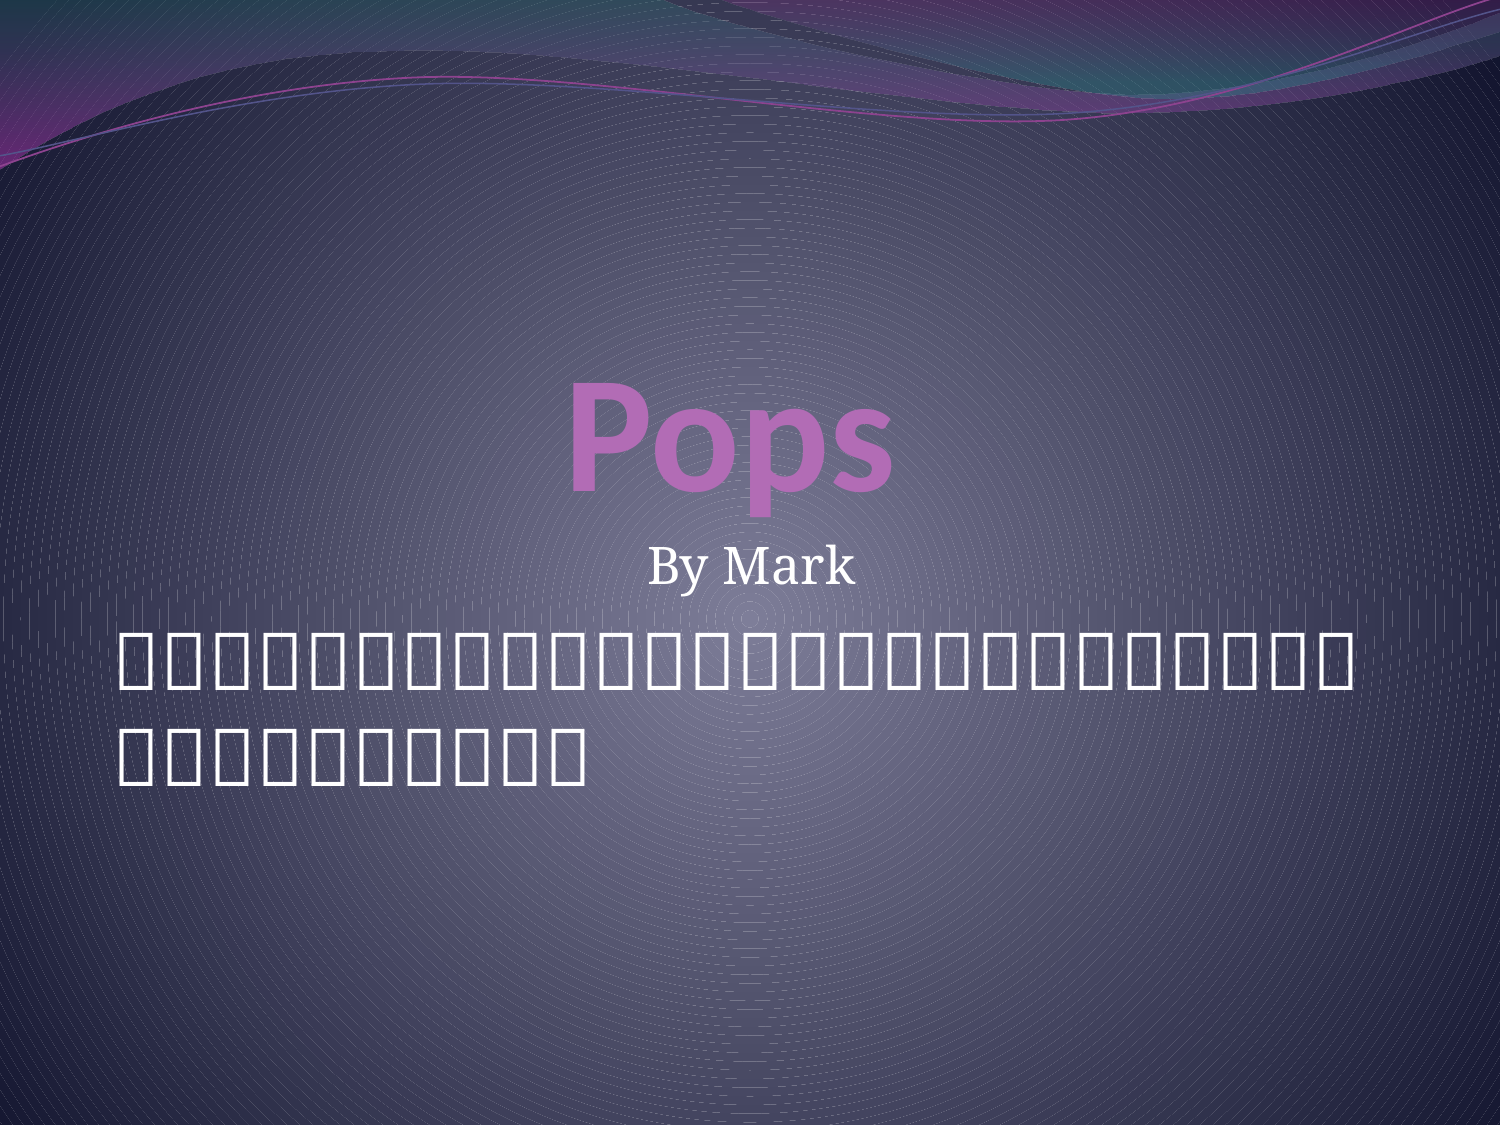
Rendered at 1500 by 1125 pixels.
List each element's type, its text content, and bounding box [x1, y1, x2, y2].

subtitle By Mark  [112, 525, 1401, 813]
title Pops [87, 224, 1376, 525]
